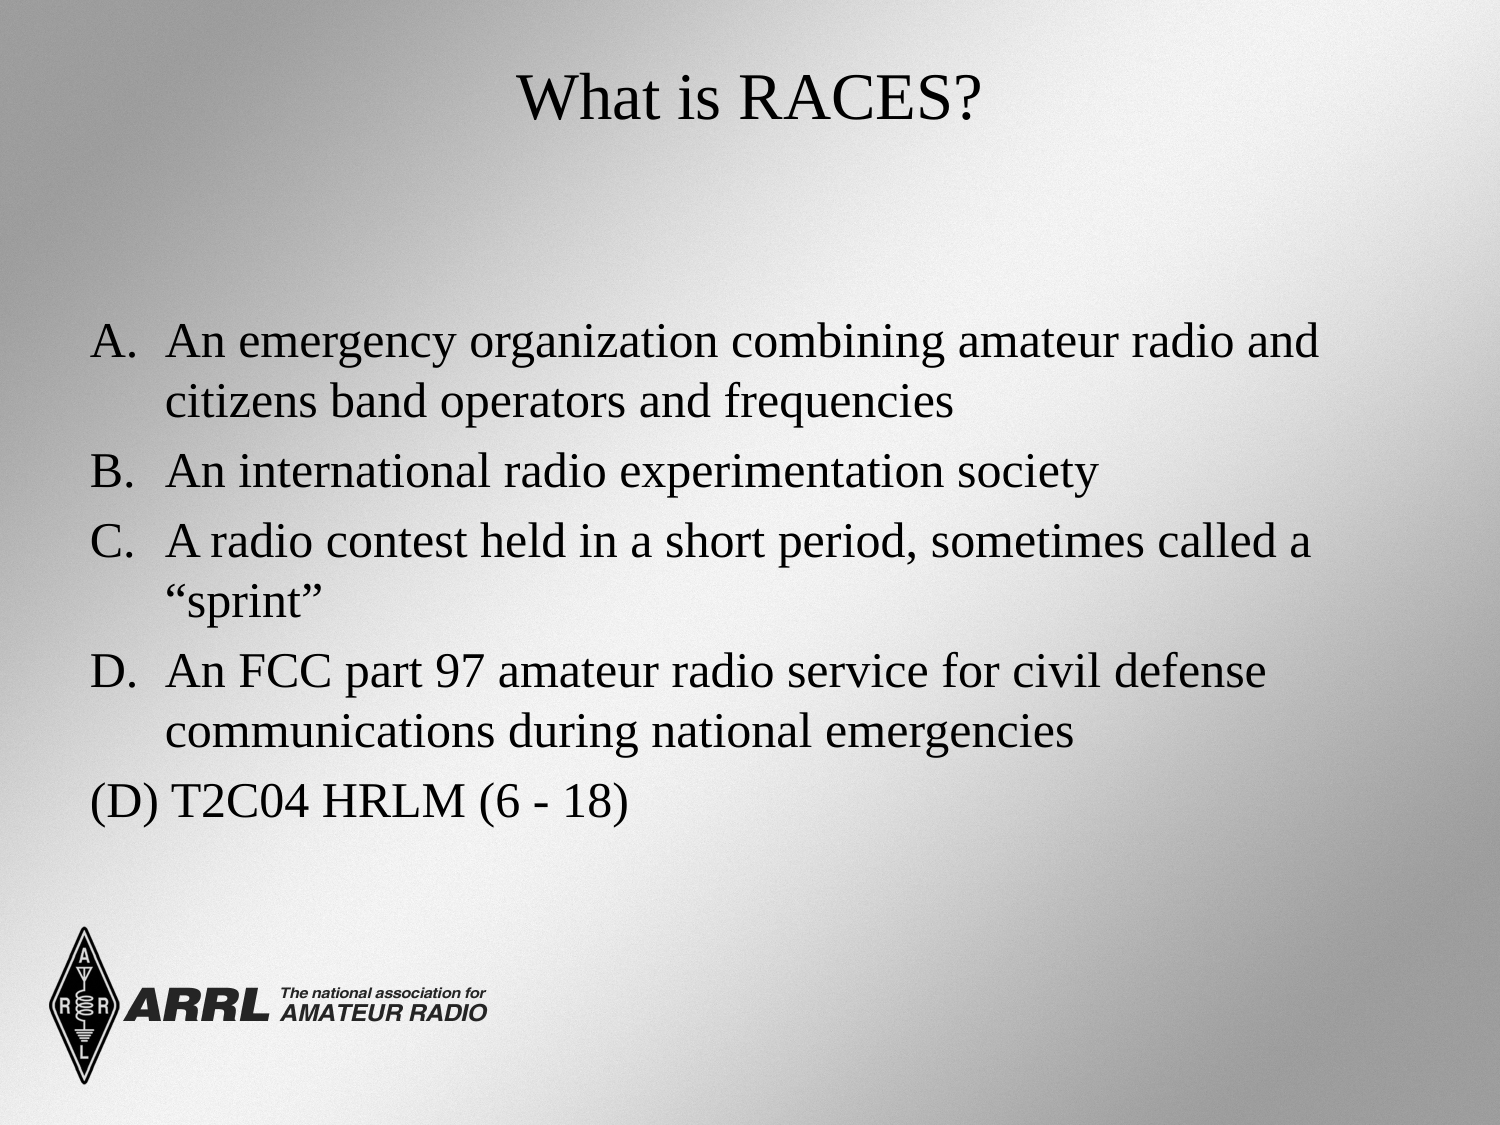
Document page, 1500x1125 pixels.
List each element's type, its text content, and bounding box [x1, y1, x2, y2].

list An emergency organization combining amateur radio and citizens band operators and frequencies An international radio experimentation society A radio contest held in a short period, sometimes called a “sprint” An FCC part 97 amateur radio service for civil defense communications during national emergencies (D) T2C04 HRLM (6 - 18) [75, 299, 1425, 1005]
title What is RACES? [75, 45, 1425, 233]
picture [0, 0, 1500, 1125]
